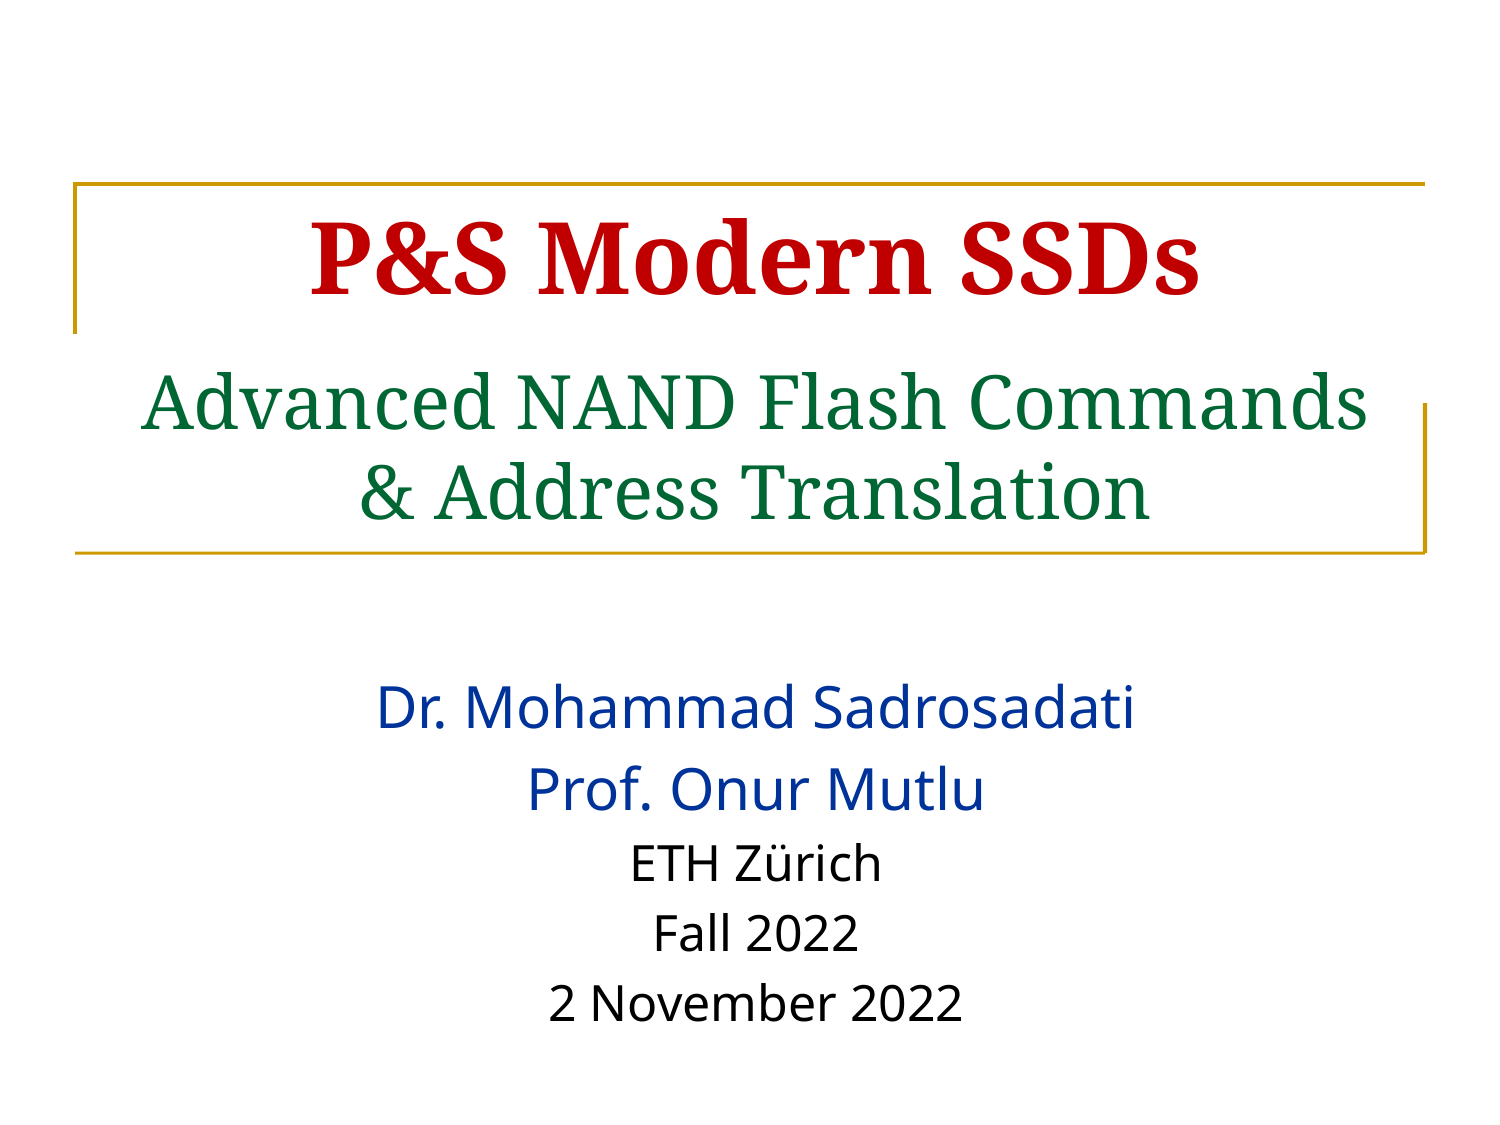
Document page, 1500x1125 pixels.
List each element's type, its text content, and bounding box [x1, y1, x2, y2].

subtitle Dr. Mohammad Sadrosadati Prof. Onur Mutlu ETH Zürich Fall 2022 2 November 2022 [112, 662, 1400, 1038]
title P&S Modern SSDs Advanced NAND Flash Commands & Address Translation [62, 187, 1450, 550]
